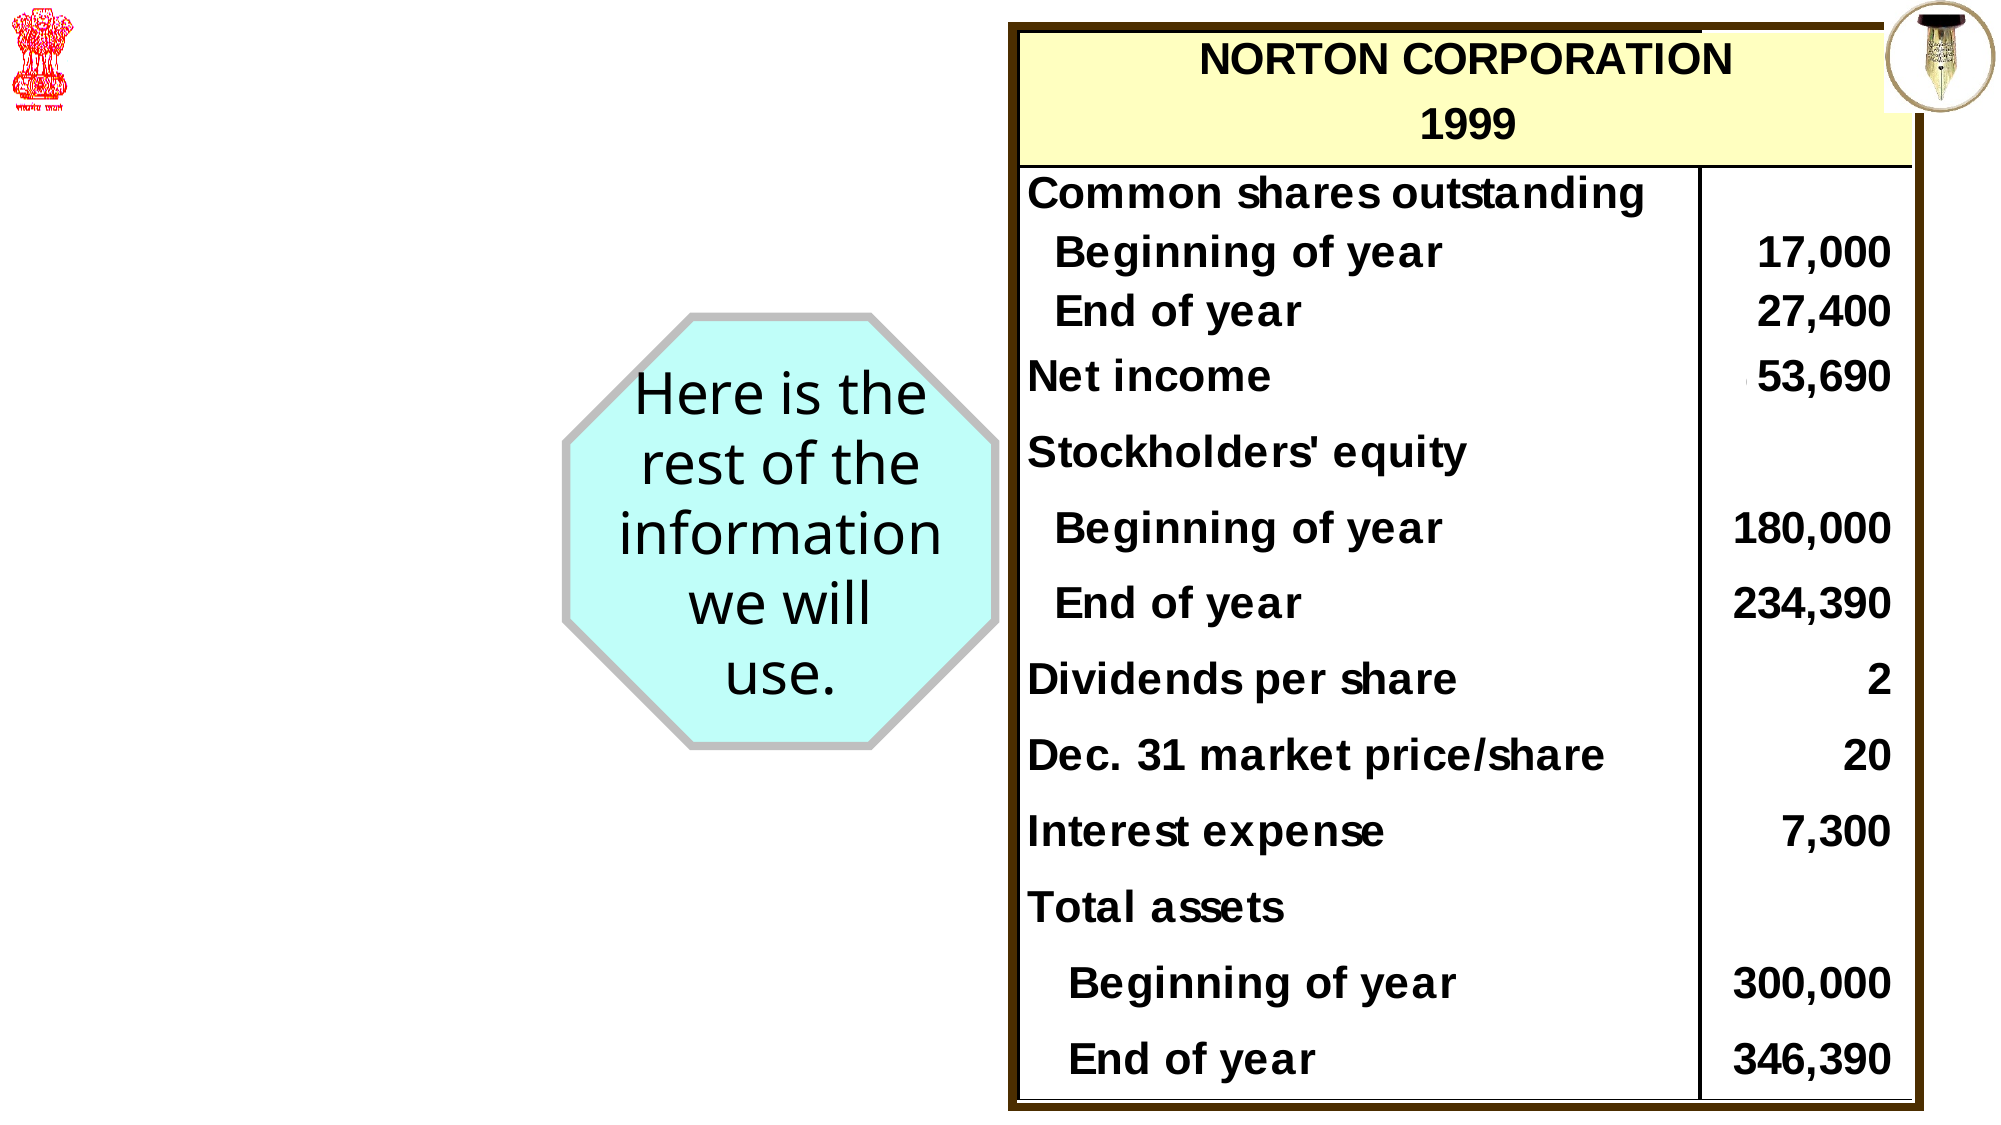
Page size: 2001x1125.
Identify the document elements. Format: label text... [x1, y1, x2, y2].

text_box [0, 0, 79, 125]
picture [1884, 0, 1996, 113]
text_box Here is the rest of the information we will use. [566, 316, 996, 747]
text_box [1016, 29, 1916, 1103]
